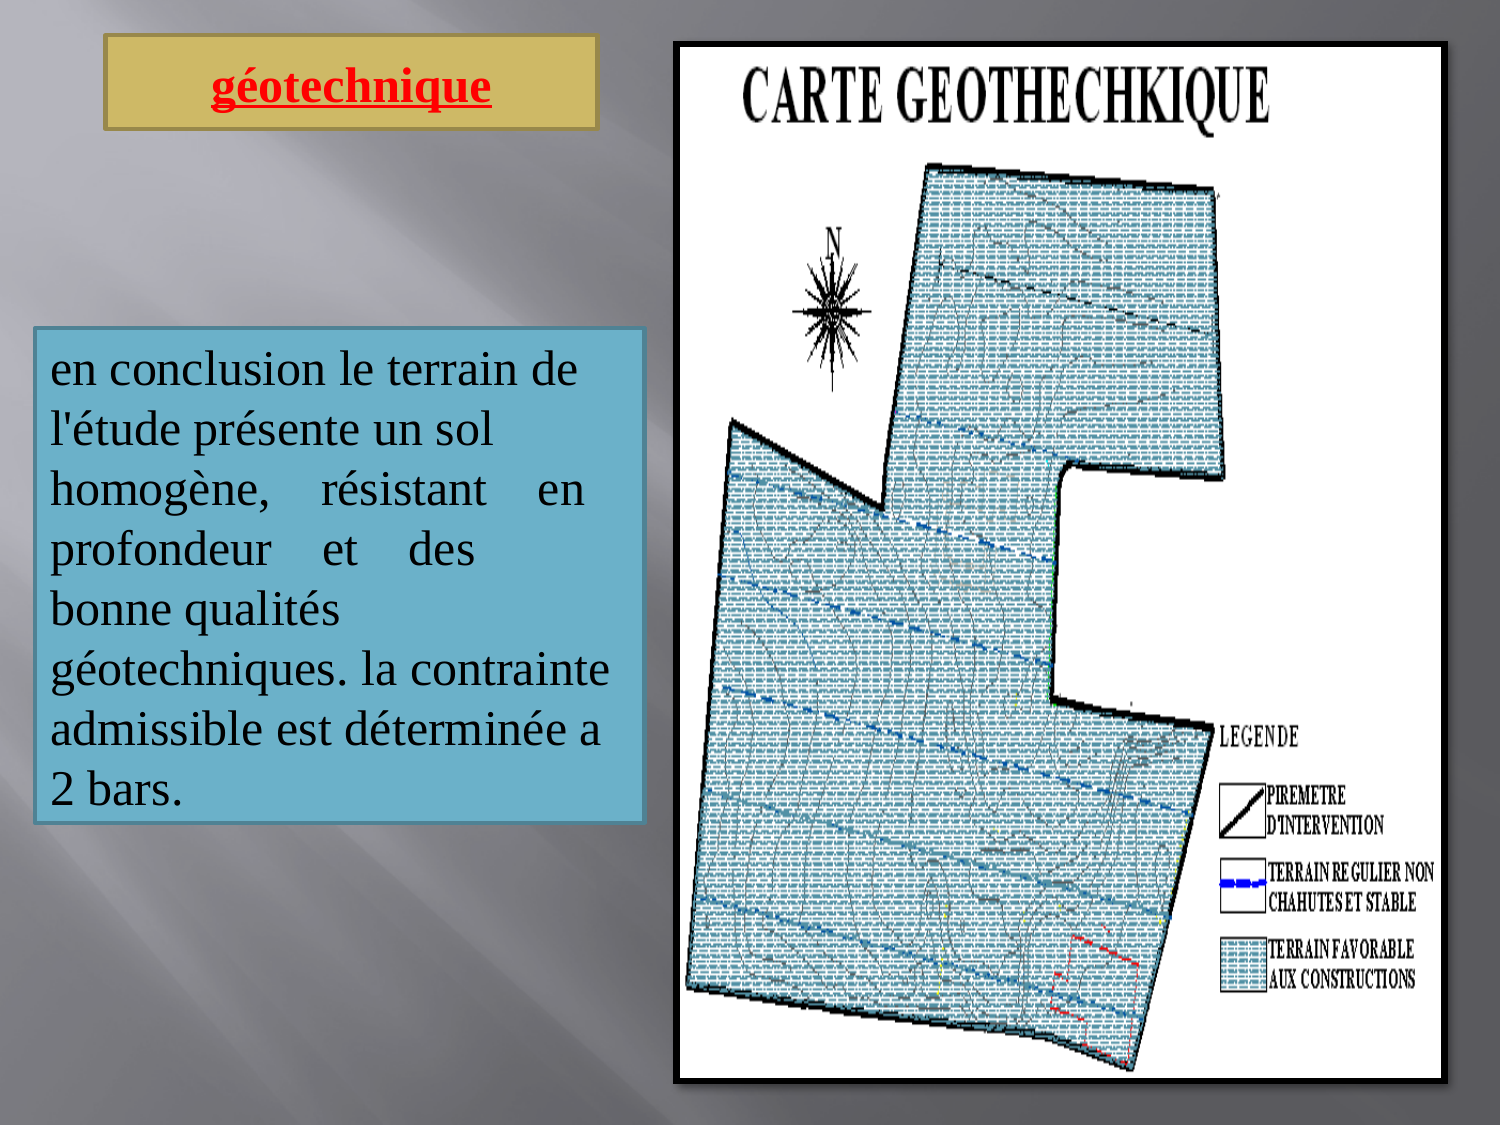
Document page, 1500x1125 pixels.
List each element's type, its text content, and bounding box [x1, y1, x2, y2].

text_box en conclusion le terrain de l'étude présente un sol homogène, résistant en profondeur et des bonne qualités géotechniques. la contrainte admissible est déterminée a 2 bars. [33, 326, 647, 825]
picture [679, 46, 1442, 1079]
text_box géotechnique [103, 33, 600, 131]
